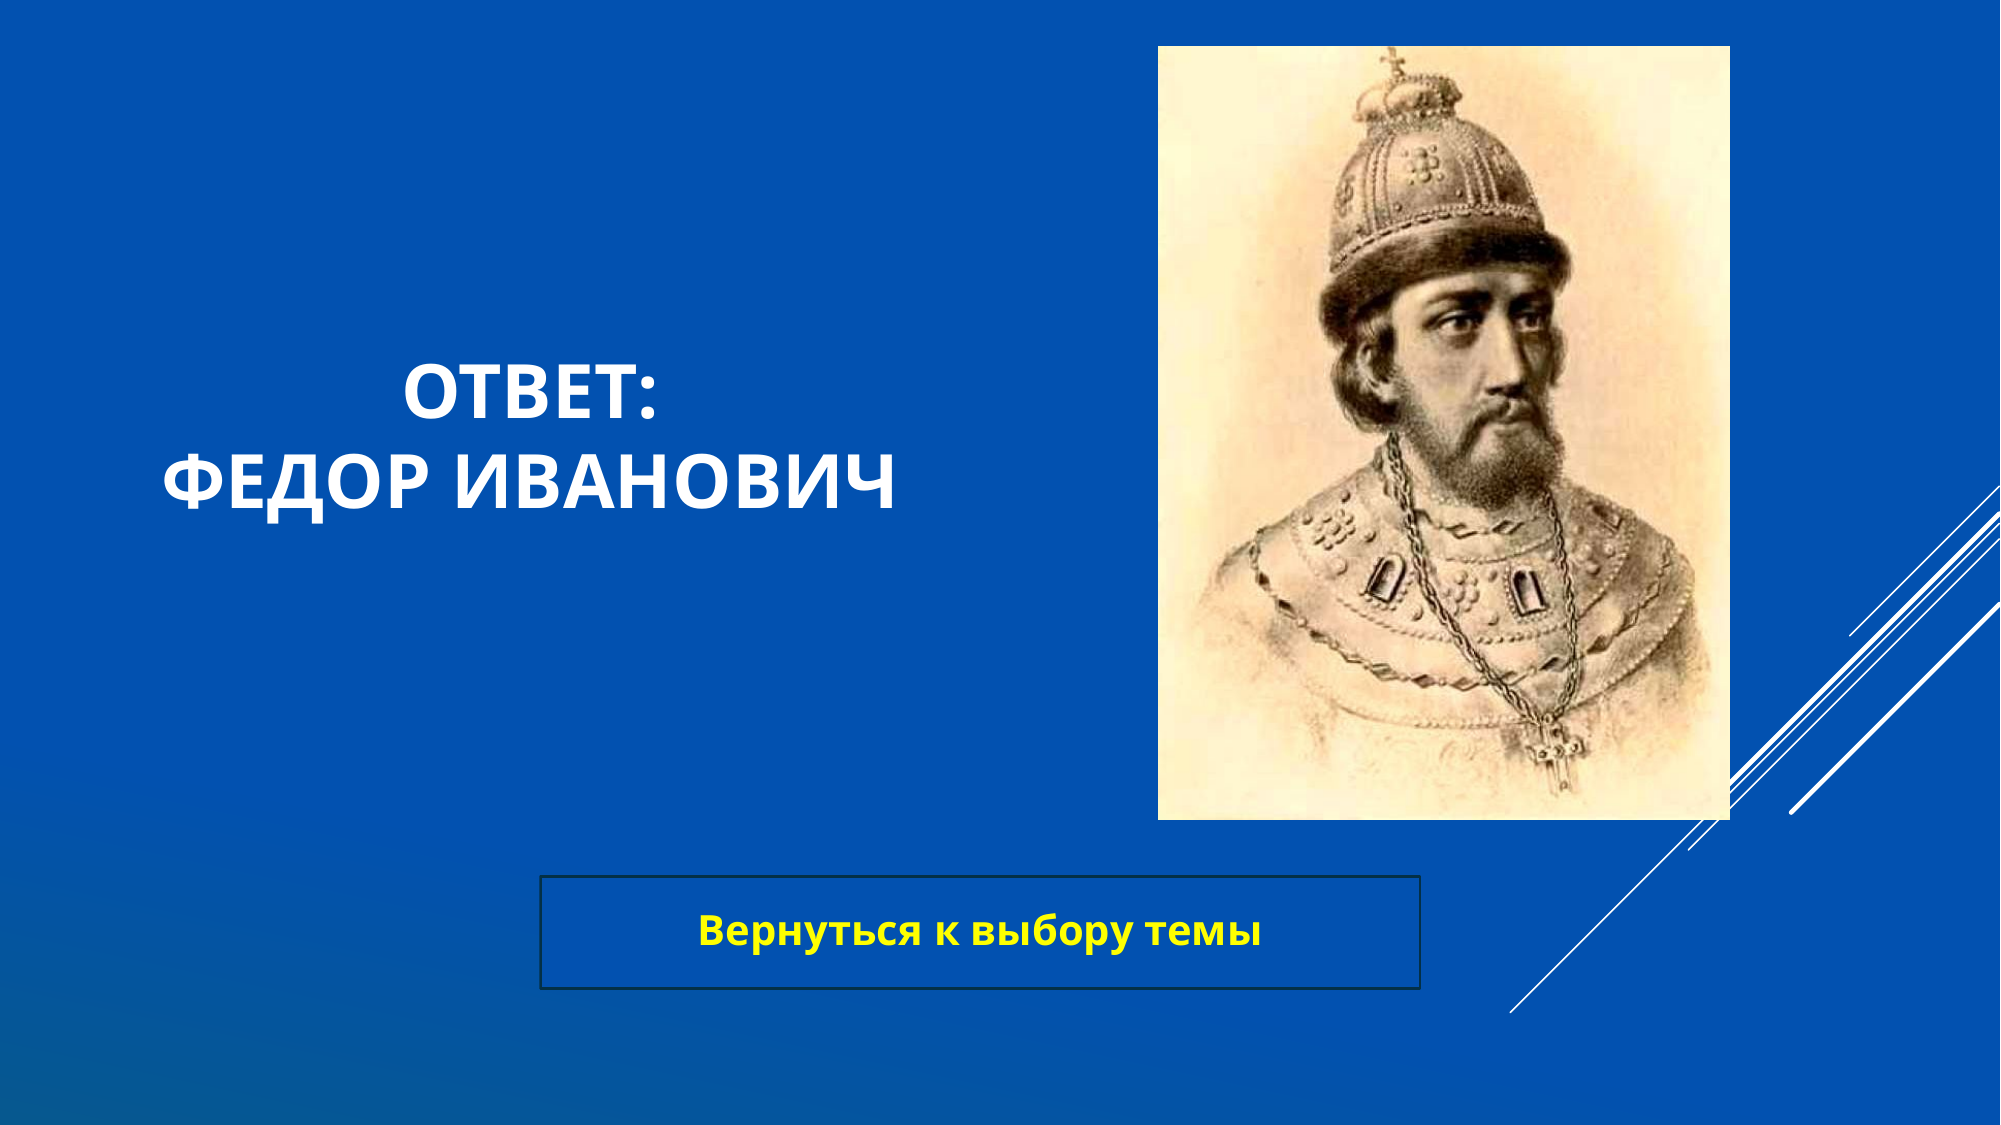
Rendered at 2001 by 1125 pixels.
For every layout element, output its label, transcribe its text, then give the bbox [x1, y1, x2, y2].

title Ответ: Федор иванович [0, 224, 1158, 643]
picture [1158, 46, 1730, 821]
